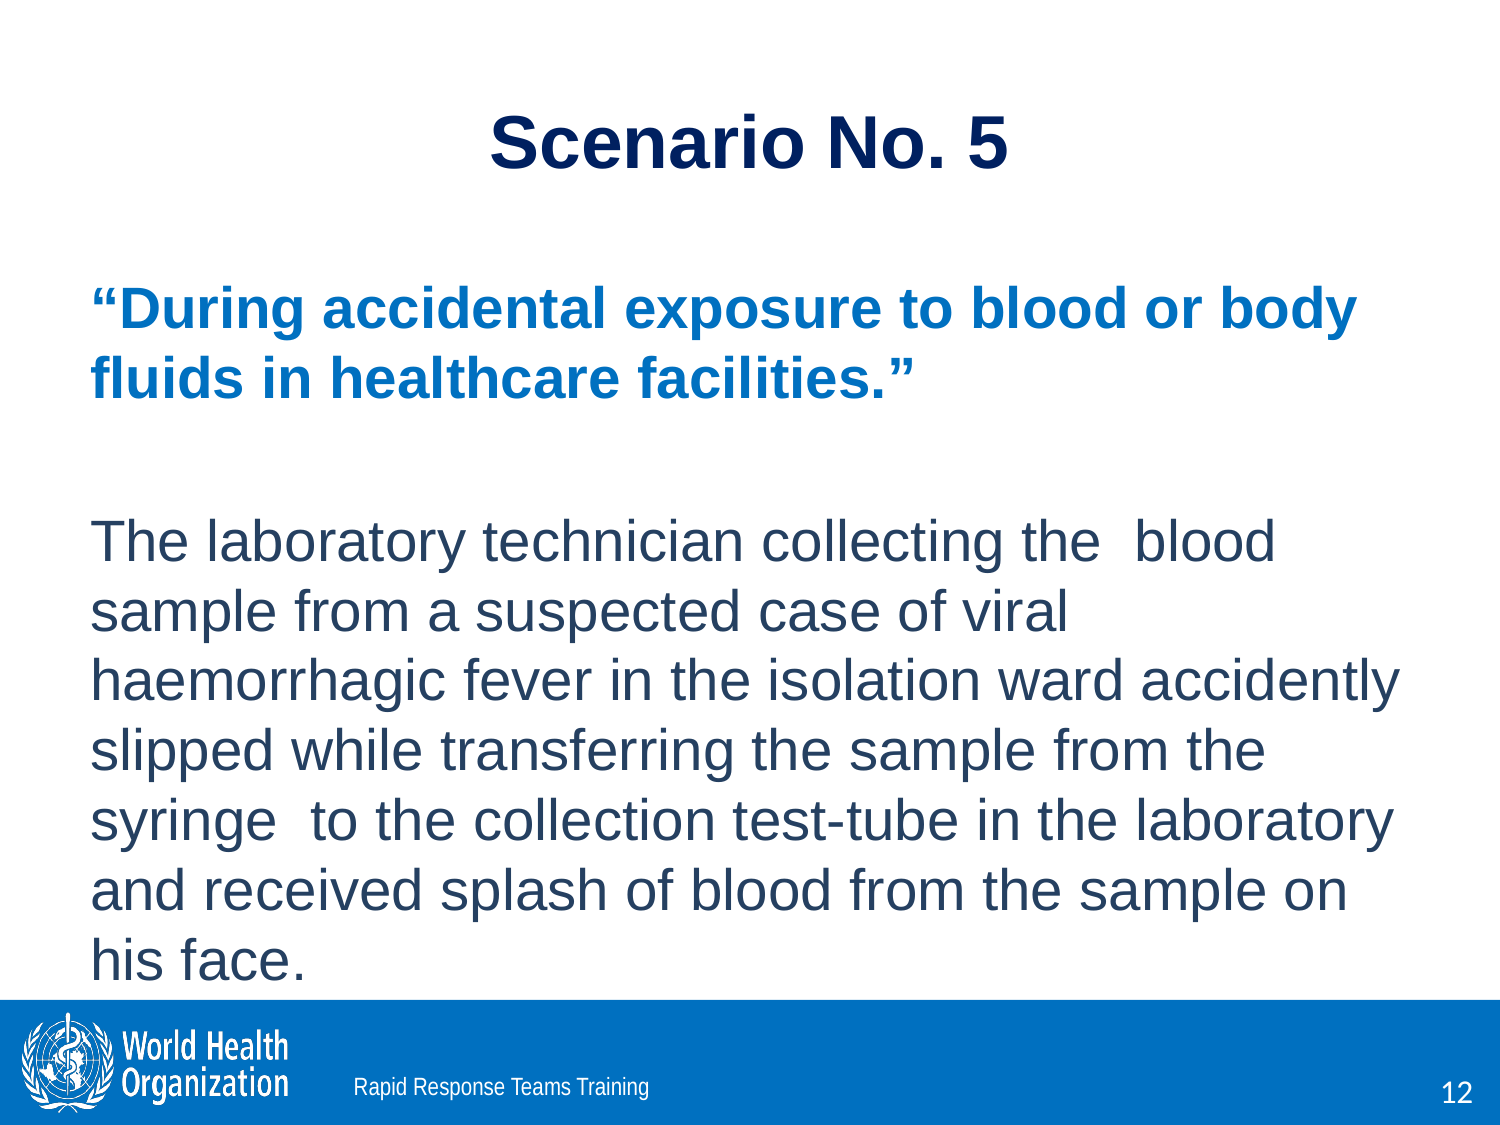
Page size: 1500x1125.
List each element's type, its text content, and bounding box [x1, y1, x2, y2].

list “During accidental exposure to blood or body fluids in healthcare facilities.” The laboratory technician collecting the blood sample from a suspected case of viral haemorrhagic fever in the isolation ward accidently slipped while transferring the sample from the syringe to the collection test-tube in the laboratory and received splash of blood from the sample on his face. [75, 262, 1425, 1005]
picture [21, 1012, 288, 1113]
title Scenario No. 5 [75, 45, 1425, 233]
